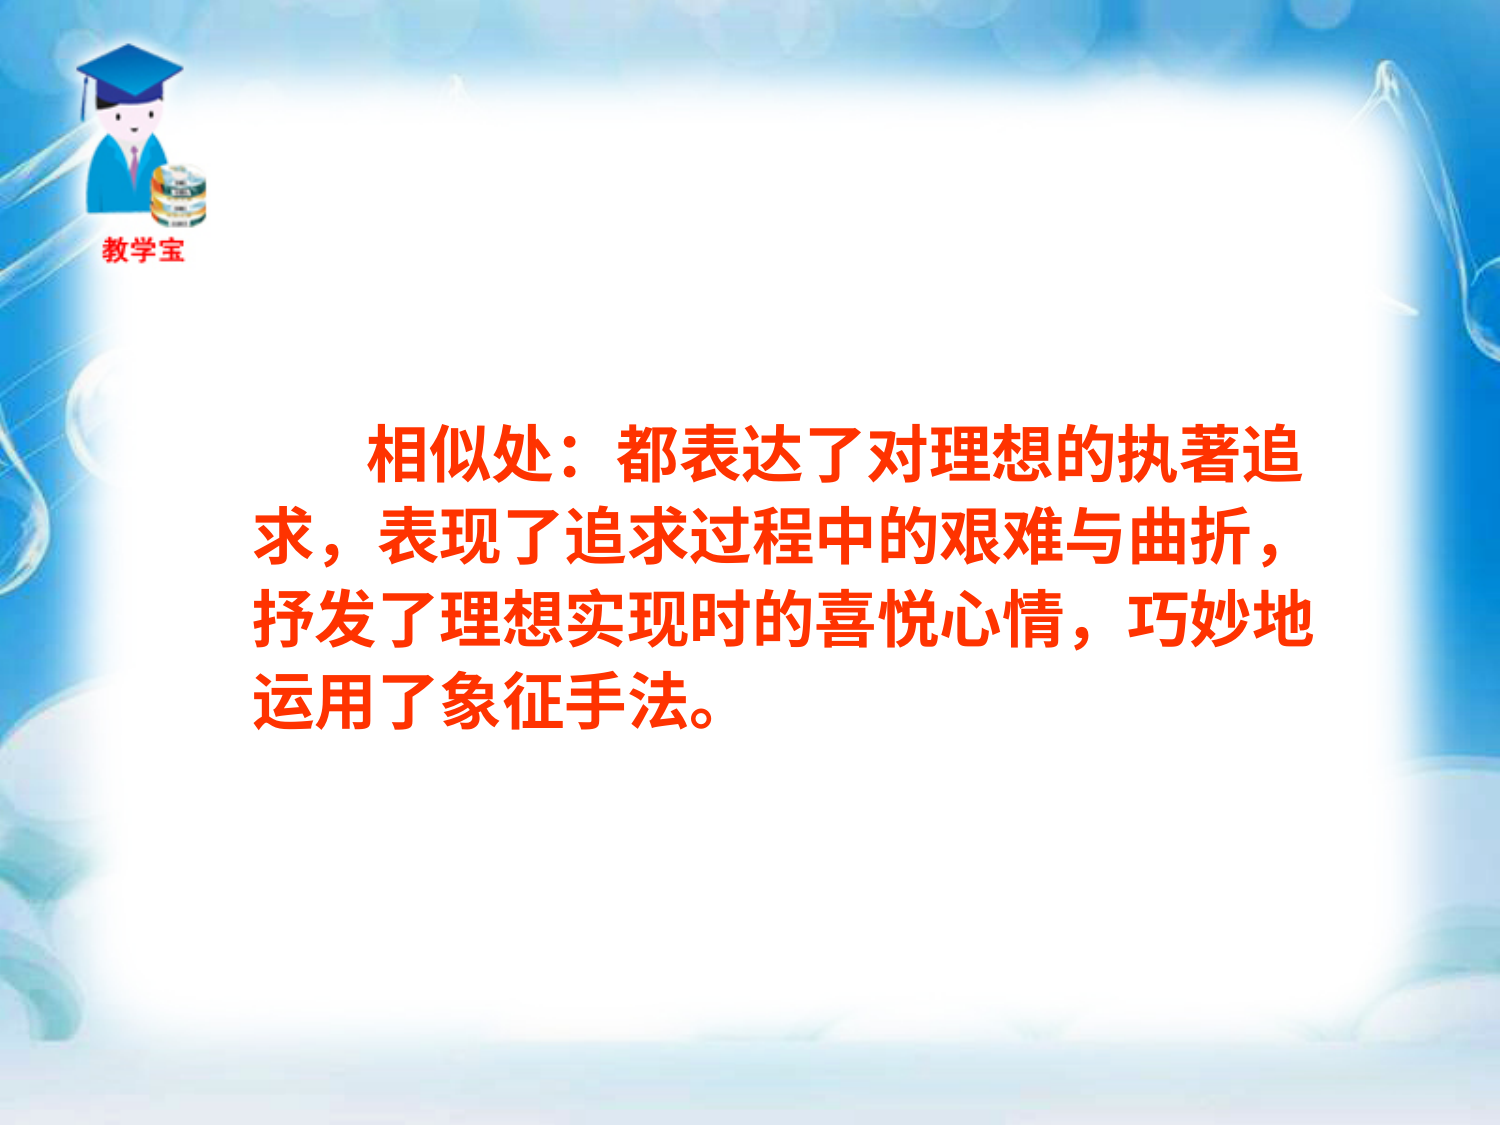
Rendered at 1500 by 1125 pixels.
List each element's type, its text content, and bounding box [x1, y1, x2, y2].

text_box 相似处：都表达了对理想的执著追求，表现了追求过程中的艰难与曲折，抒发了理想实现时的喜悦心情，巧妙地运用了象征手法。 [237, 399, 1350, 745]
picture [0, 0, 1500, 1125]
